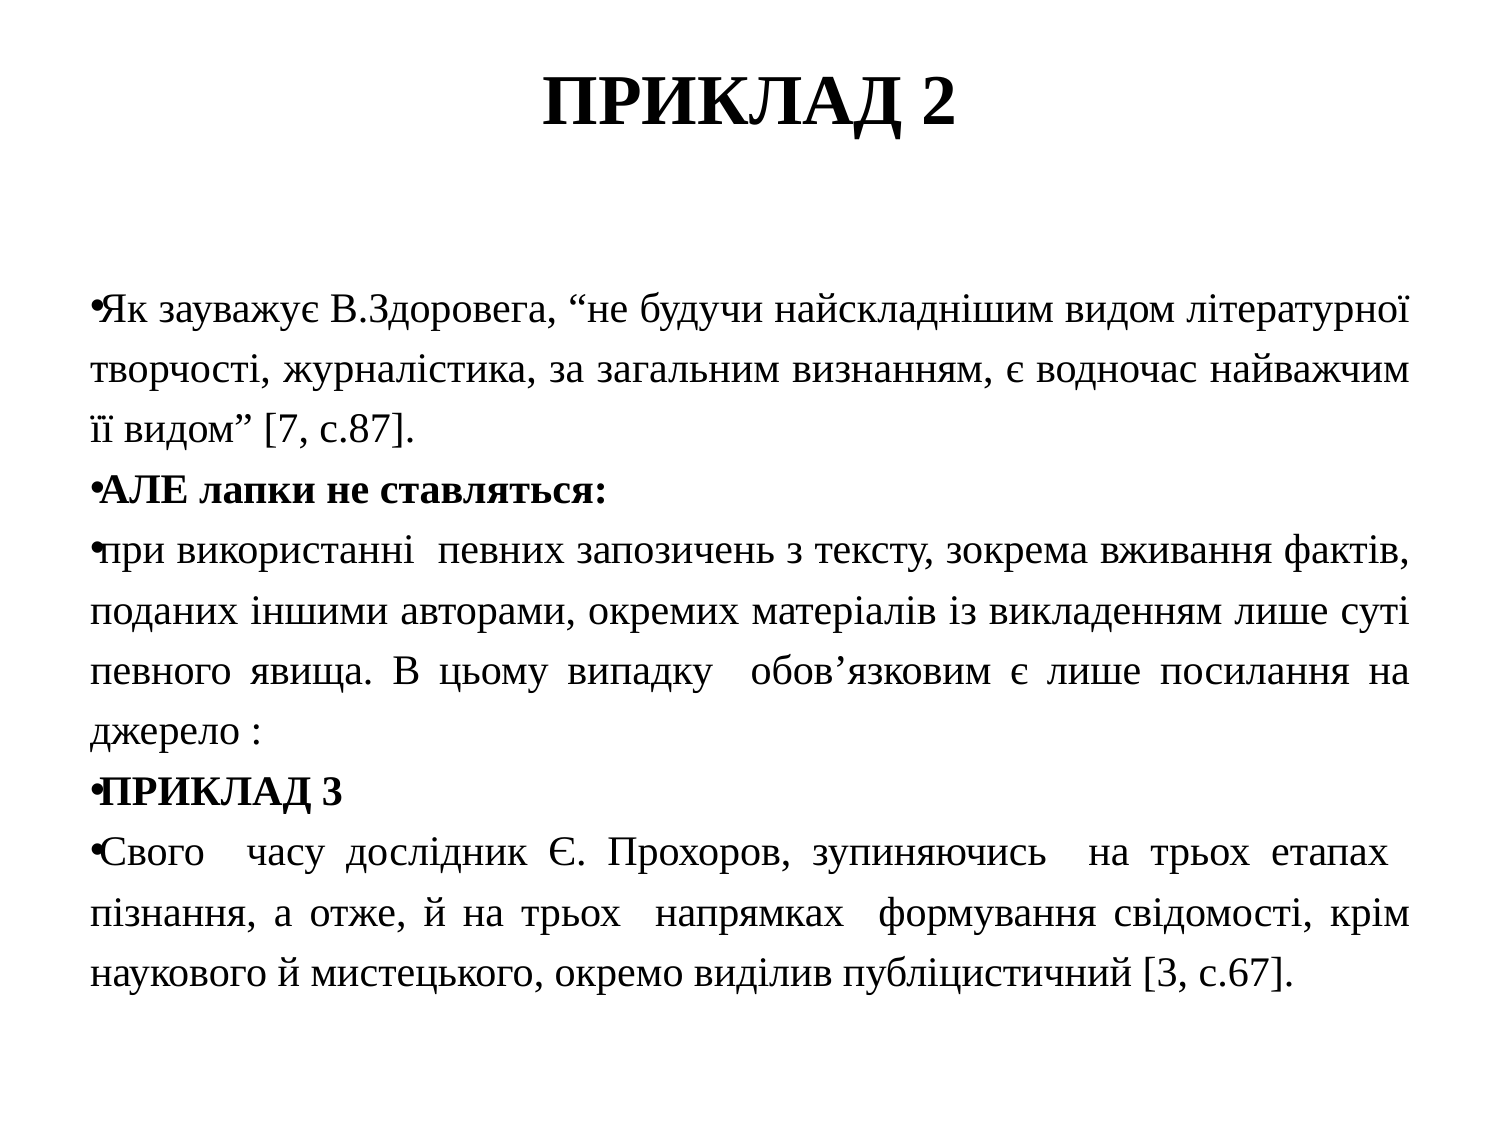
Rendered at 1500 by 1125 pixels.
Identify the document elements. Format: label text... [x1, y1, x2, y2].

title ПРИКЛАД 2 [75, 45, 1425, 233]
list Як зауважує В.Здоровега, “не будучи найскладнішим видом літературної творчості, журналістика, за загальним визнанням, є водночас найважчим її видом” [7, с.87]. АЛЕ лапки не ставляться: при використанні певних запозичень з тексту, зокрема вживання фактів, поданих іншими авторами, окремих матеріалів із викладенням лише суті певного явища. В цьому випадку обов’язковим є лише посилання на джерело : ПРИКЛАД 3 Свого часу дослідник Є. Прохоров, зупиняючись на трьох етапах пізнання, а отже, й на трьох напрямках формування свідомості, крім наукового й мистецького, окремо виділив публіцистичний [3, с.67]. [75, 262, 1425, 1005]
